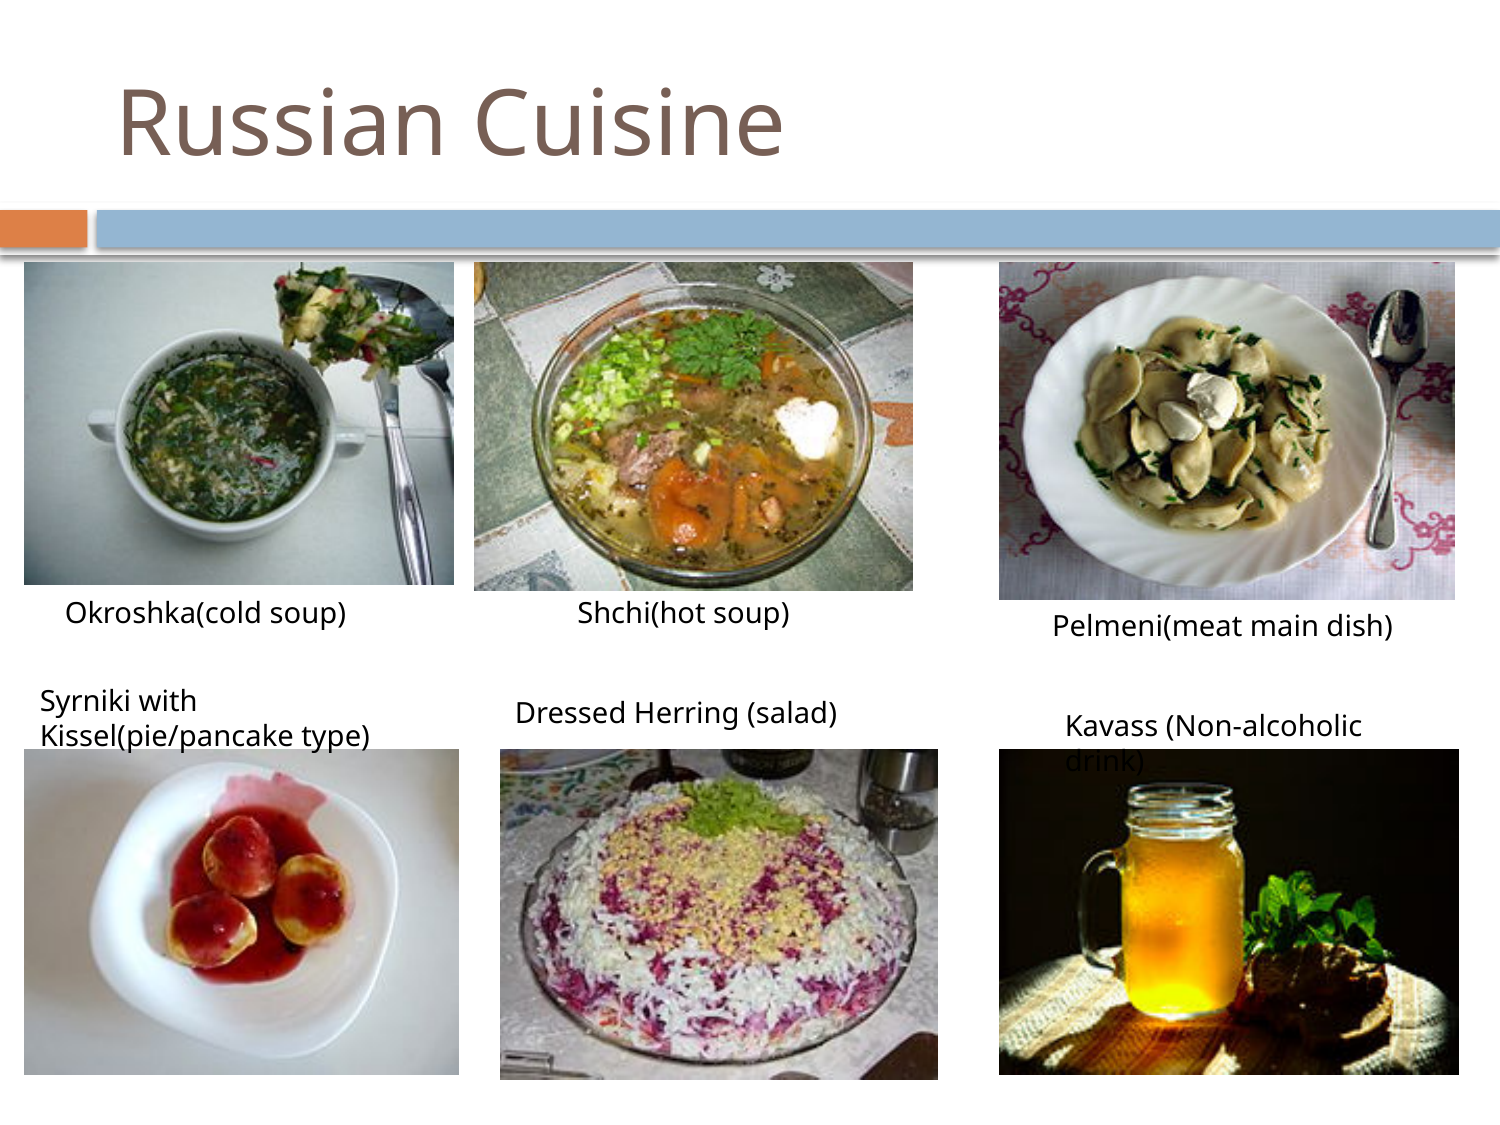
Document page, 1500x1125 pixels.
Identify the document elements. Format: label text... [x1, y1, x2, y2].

picture [474, 262, 913, 591]
picture [24, 749, 459, 1076]
text_box Kavass (Non-alcoholic drink) [1049, 699, 1425, 748]
picture [999, 749, 1459, 1076]
text_box Pelmeni(meat main dish) [1037, 610, 1413, 650]
text_box Dressed Herring (salad) [500, 687, 913, 738]
title Russian Cuisine [100, 37, 1438, 200]
picture [499, 749, 938, 1080]
text_box Shchi(hot soup) [562, 587, 938, 638]
text_box Okroshka(cold soup) [50, 587, 475, 638]
text_box Syrniki with Kissel(pie/pancake type) [24, 674, 425, 749]
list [24, 262, 454, 586]
picture [999, 262, 1456, 601]
